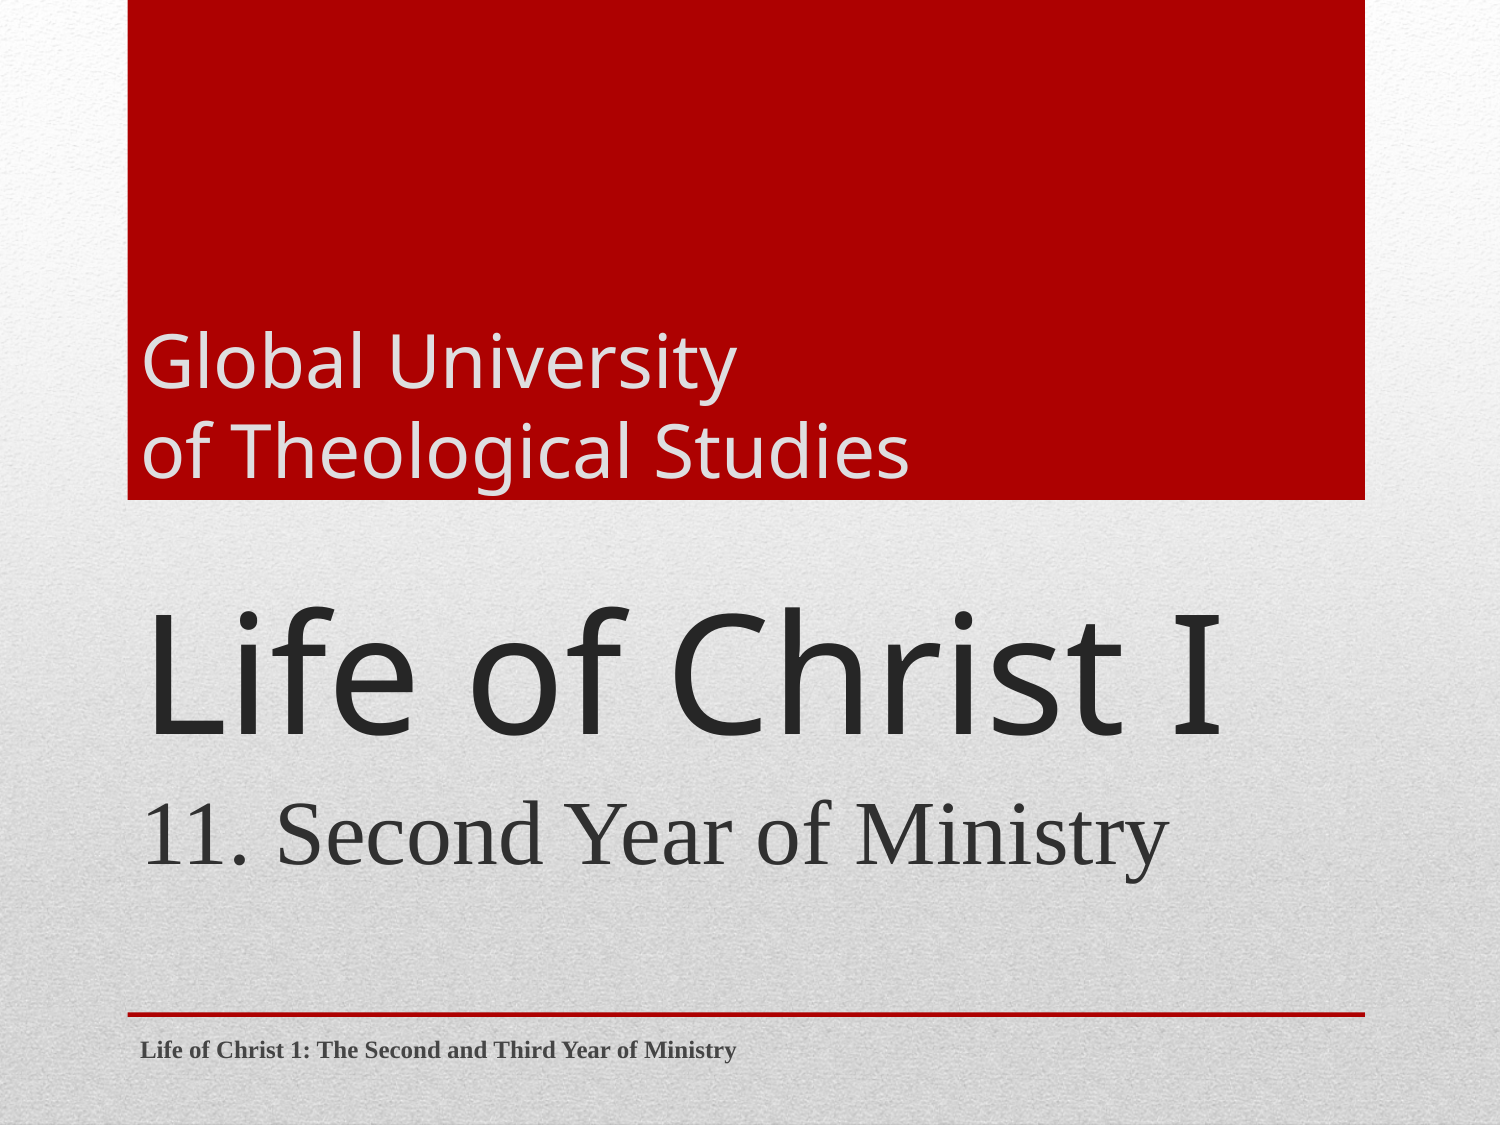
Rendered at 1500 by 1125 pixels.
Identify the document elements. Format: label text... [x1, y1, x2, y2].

footer Life of Christ 1: The Second and Third Year of Ministry [125, 1018, 925, 1079]
text_box Global University of Theological Studies [125, 251, 1439, 502]
title Life of Christ I [125, 525, 1363, 775]
subtitle 11. Second Year of Ministry [125, 764, 1342, 1009]
